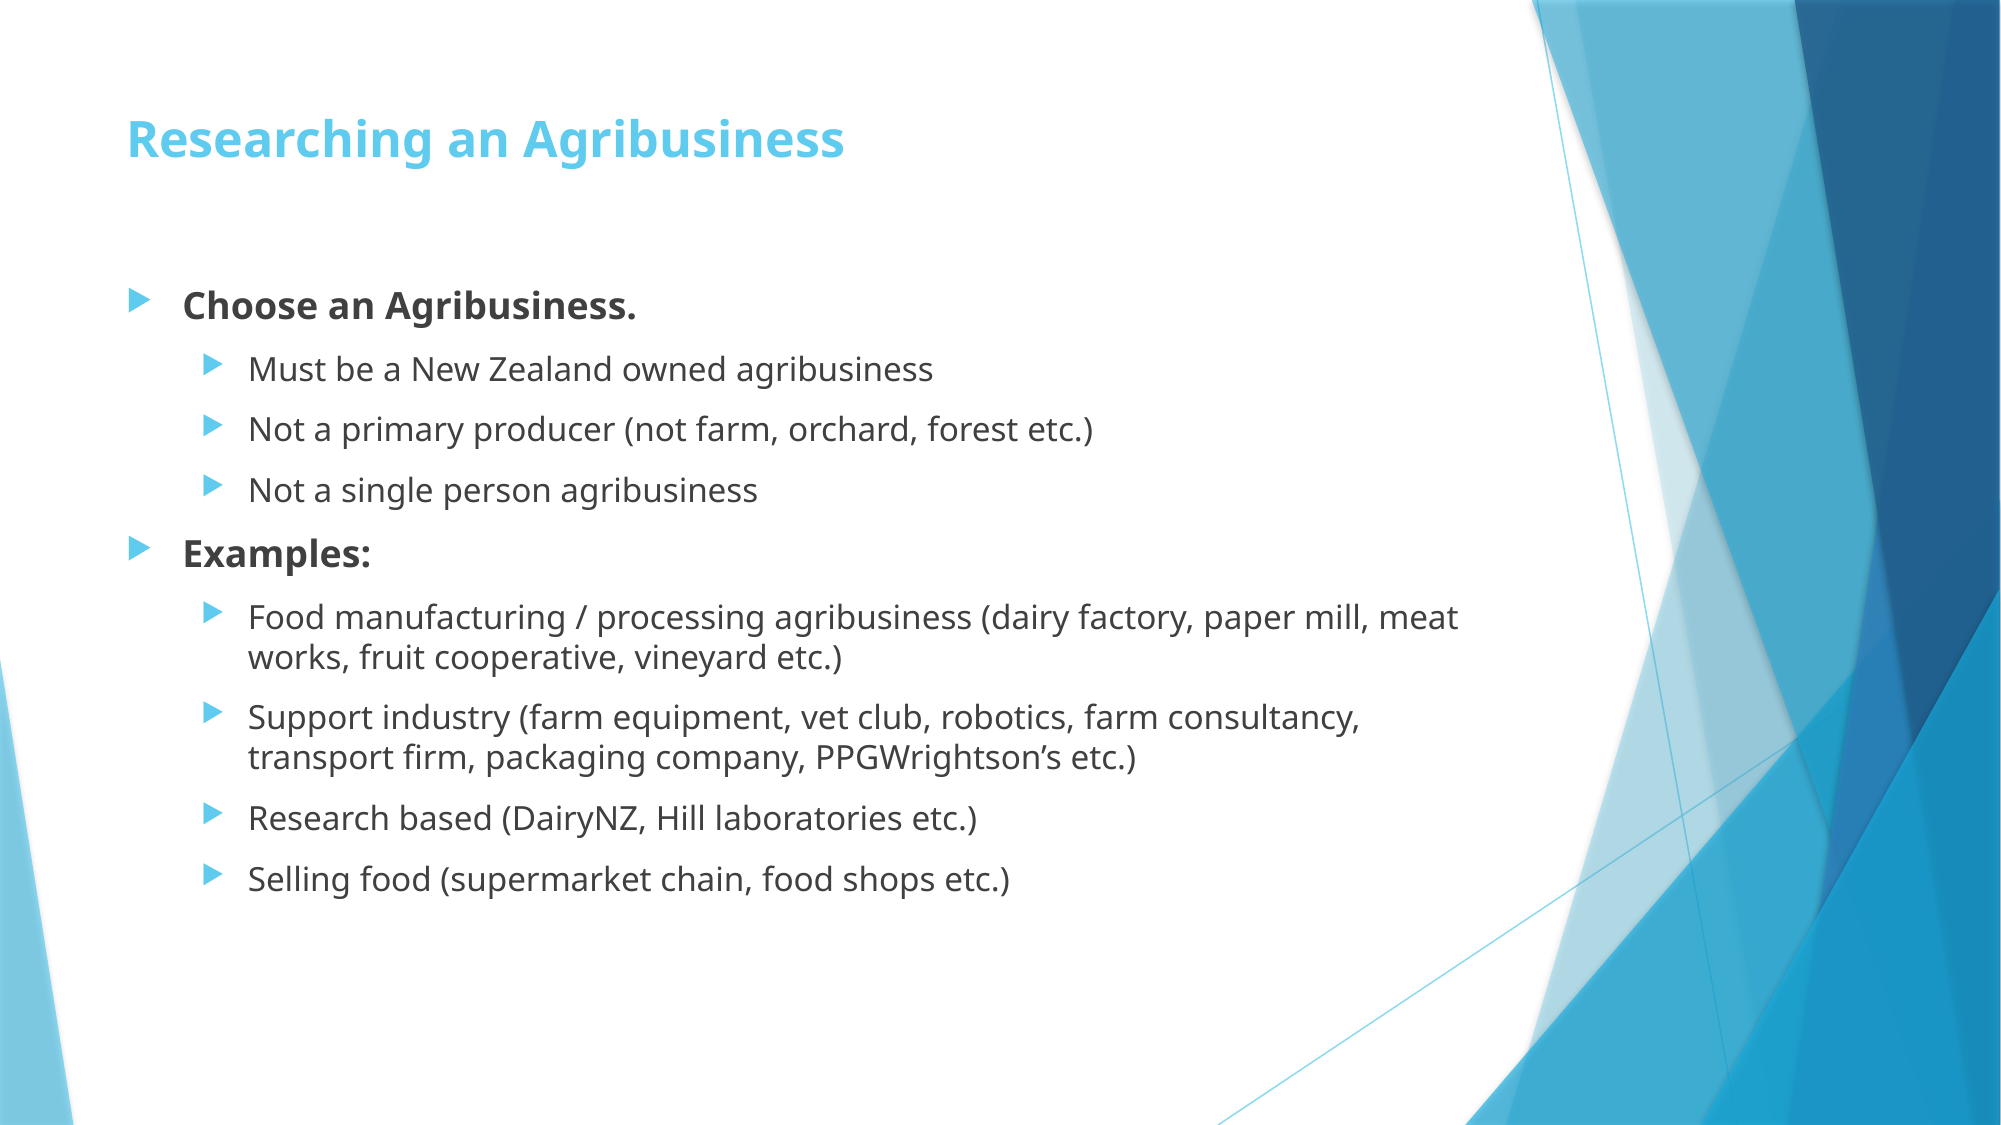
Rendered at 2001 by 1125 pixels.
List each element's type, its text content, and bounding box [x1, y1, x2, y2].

list Choose an Agribusiness. Must be a New Zealand owned agribusiness Not a primary producer (not farm, orchard, forest etc.) Not a single person agribusiness Examples: Food manufacturing / processing agribusiness (dairy factory, paper mill, meat works, fruit cooperative, vineyard etc.) Support industry (farm equipment, vet club, robotics, farm consultancy, transport firm, packaging company, PPGWrightson’s etc.) Research based (DairyNZ, Hill laboratories etc.) Selling food (supermarket chain, food shops etc.) [111, 274, 1522, 992]
title Researching an Agribusiness [111, 99, 1522, 237]
